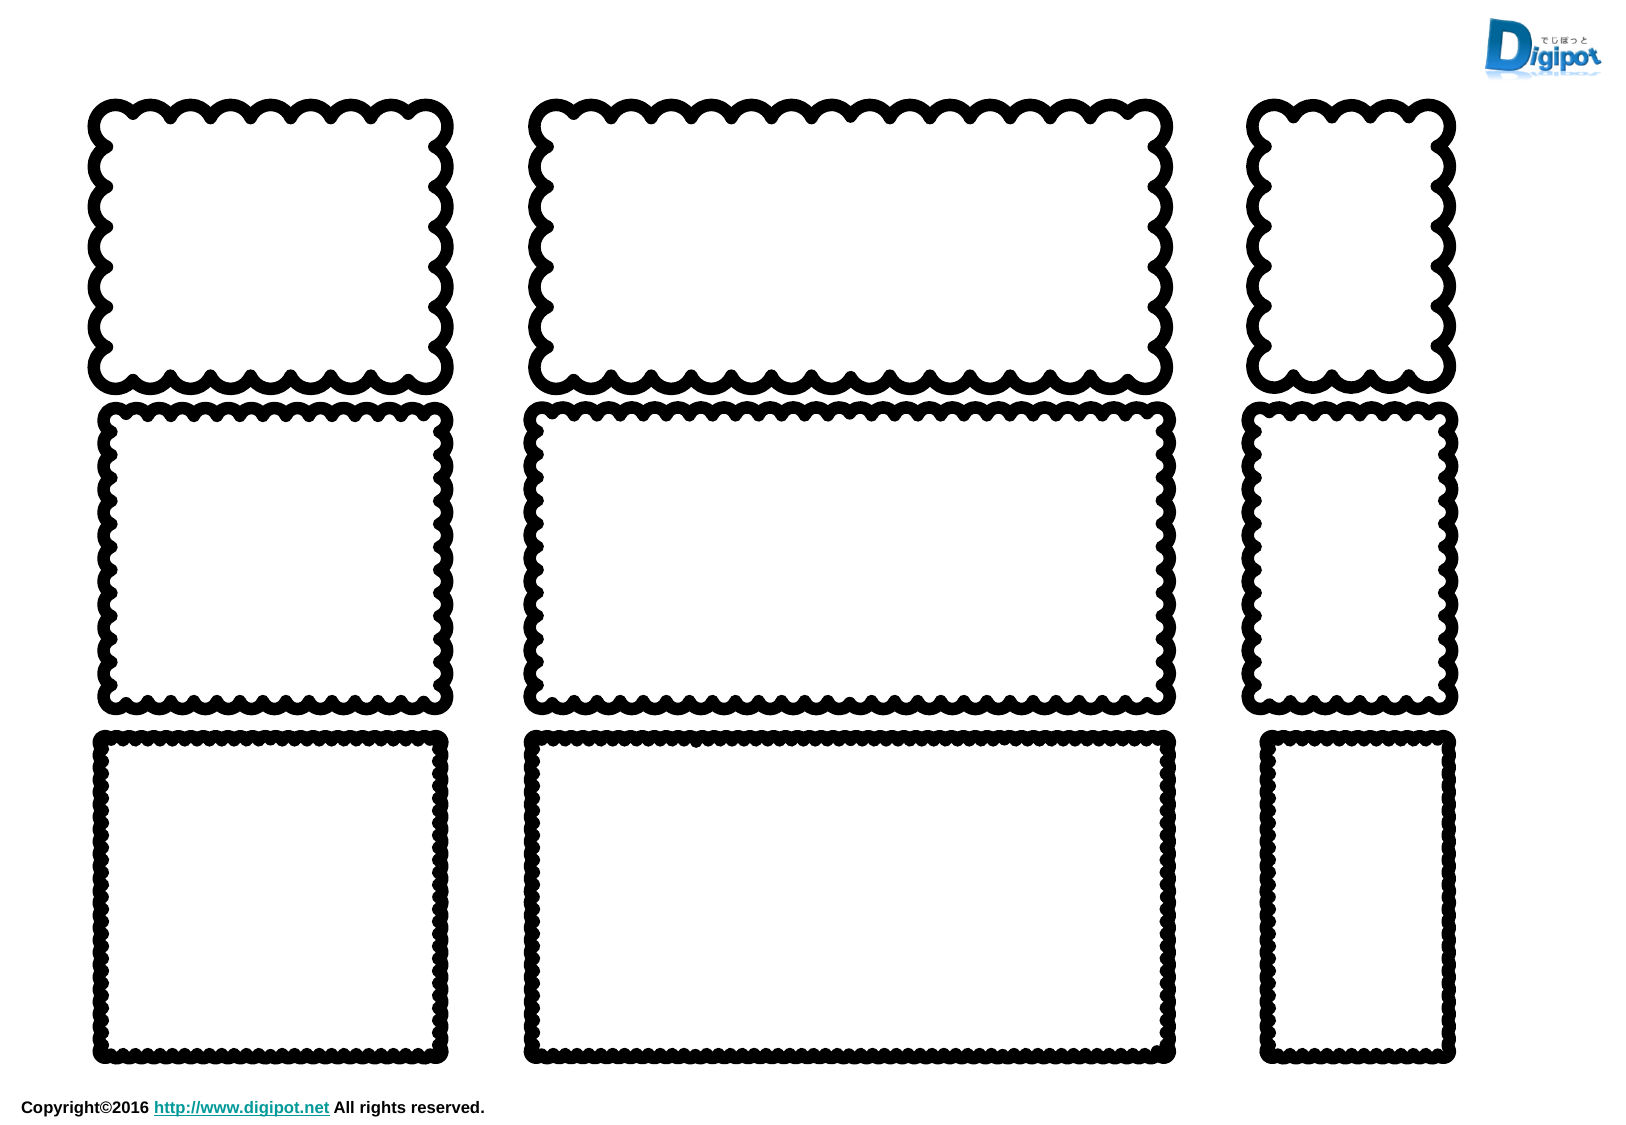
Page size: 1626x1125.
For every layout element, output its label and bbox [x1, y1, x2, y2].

text_box [1252, 104, 1450, 388]
text_box [529, 736, 1170, 1059]
text_box [103, 408, 448, 710]
text_box [529, 407, 1170, 710]
text_box [1247, 407, 1453, 710]
text_box [1265, 736, 1450, 1059]
picture [1485, 18, 1602, 82]
text_box [98, 736, 443, 1059]
text_box [534, 104, 1167, 389]
text_box [93, 104, 448, 389]
